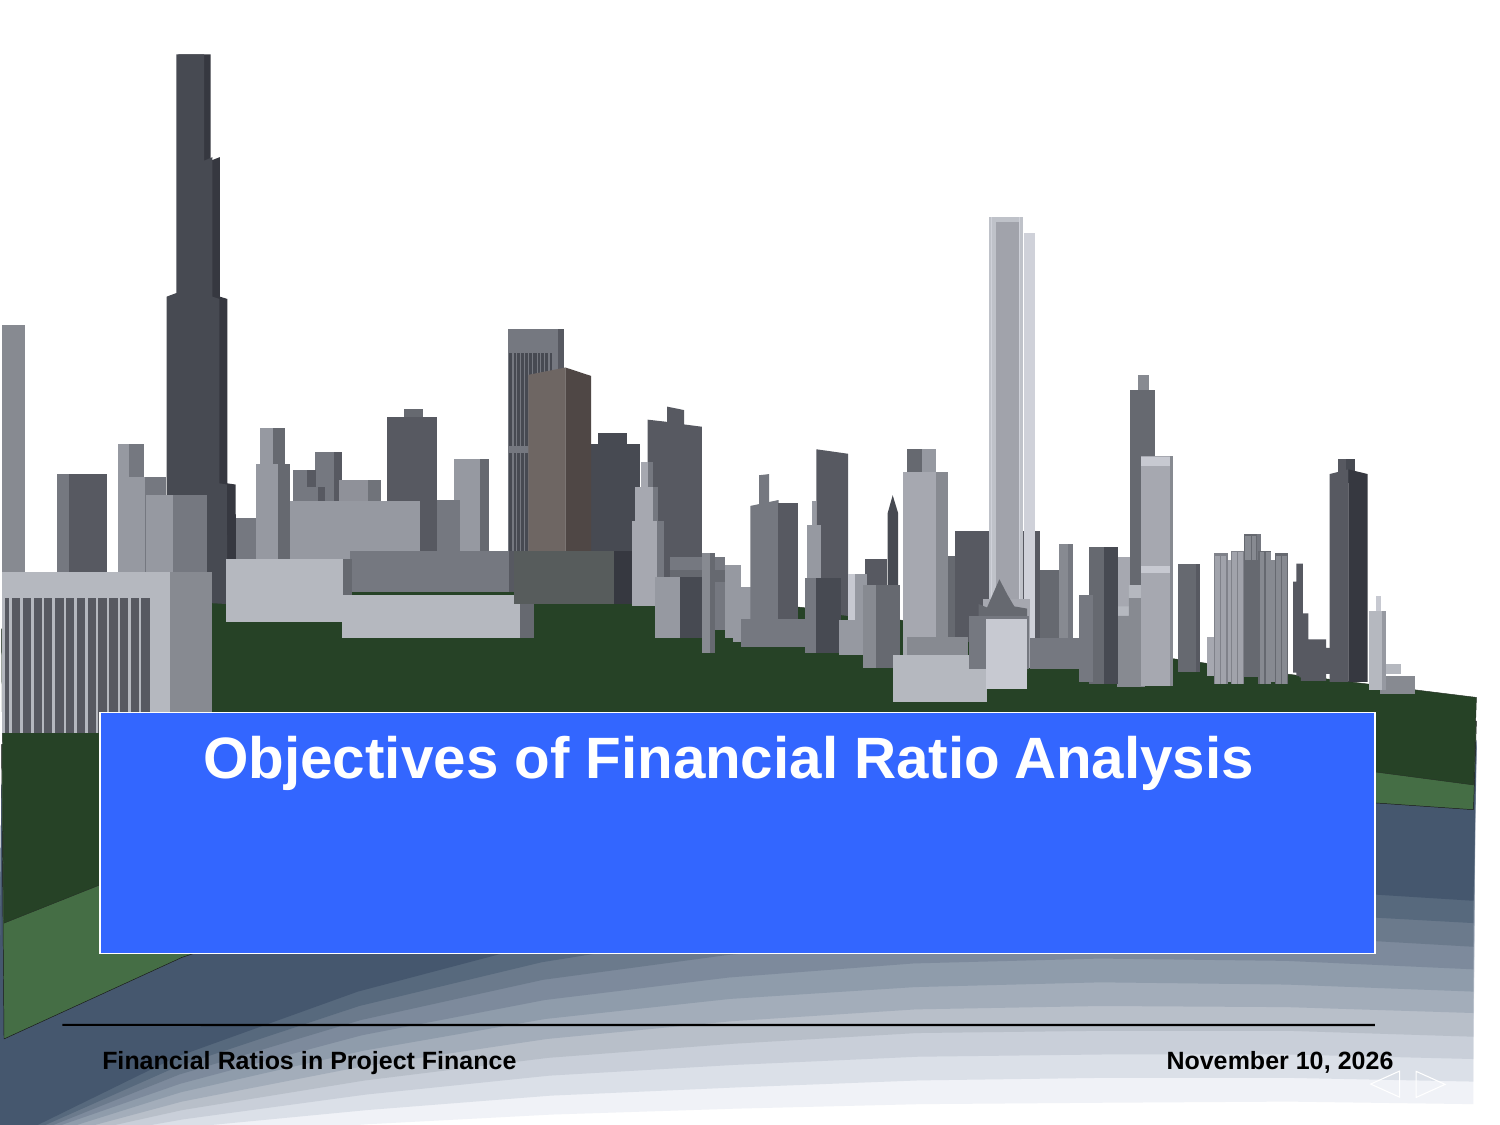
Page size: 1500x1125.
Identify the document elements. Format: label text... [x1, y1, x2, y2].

title Objectives of Financial Ratio Analysis [99, 712, 1376, 954]
